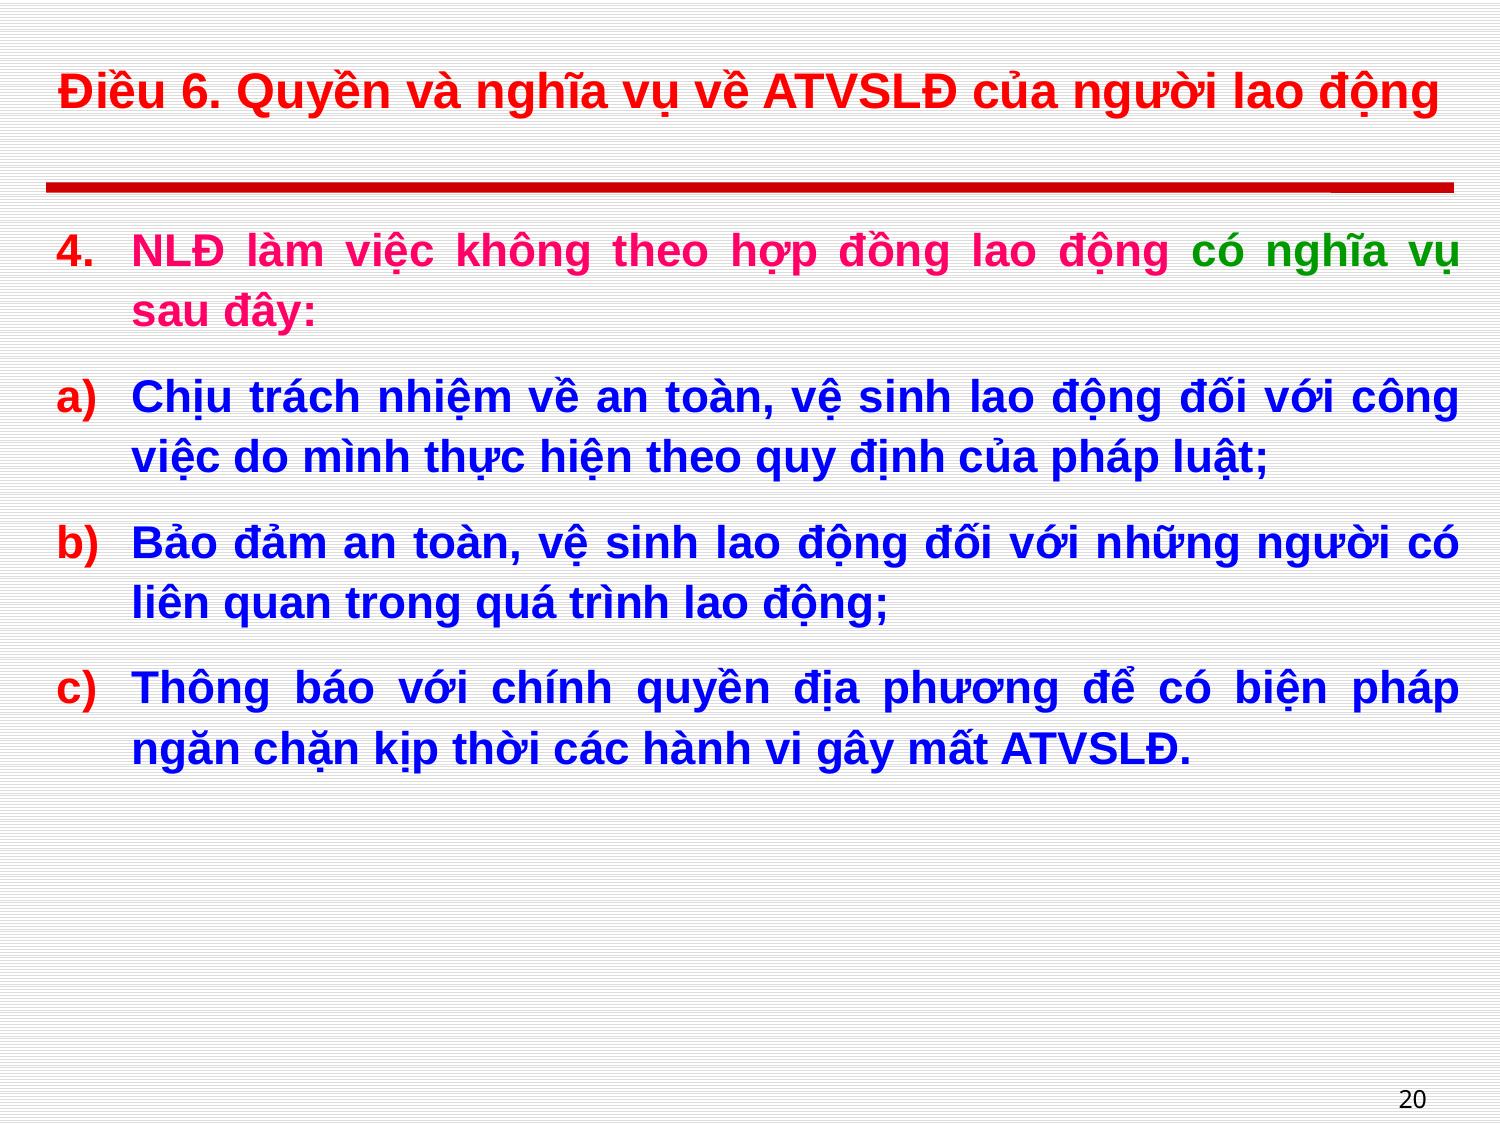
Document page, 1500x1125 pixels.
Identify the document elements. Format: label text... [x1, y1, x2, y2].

title Điều 6. Quyền và nghĩa vụ về ATVSLĐ của người lao động [38, 24, 1463, 150]
text_box NLĐ làm việc không theo hợp đồng lao động có nghĩa vụ sau đây: Chịu trách nhiệm về an toàn, vệ sinh lao động đối với công việc do mình thực hiện theo quy định của pháp luật; Bảo đảm an toàn, vệ sinh lao động đối với những người có liên quan trong quá trình lao động; Thông báo với chính quyền địa phương để có biện pháp ngăn chặn kịp thời các hành vi gây mất ATVSLĐ. [23, 199, 1477, 1088]
